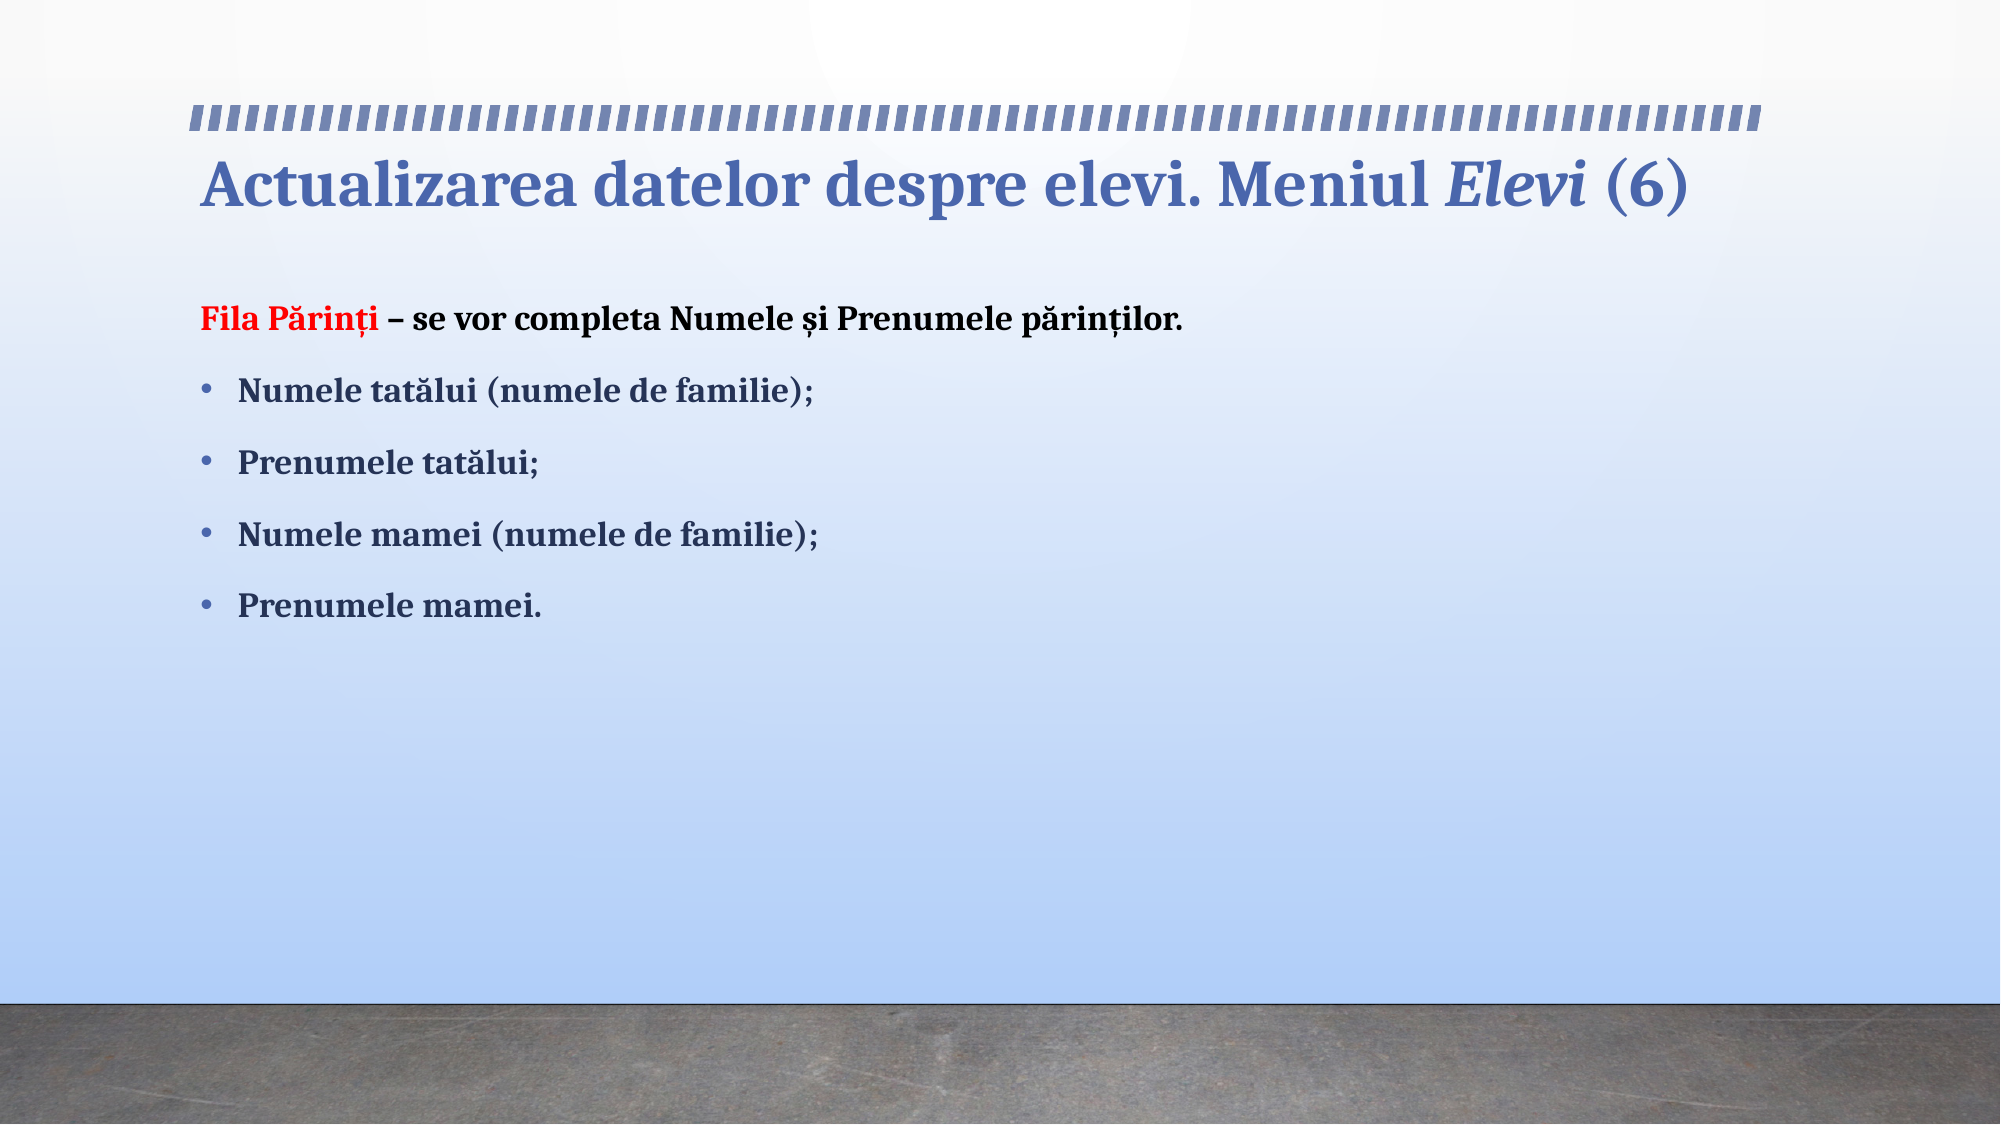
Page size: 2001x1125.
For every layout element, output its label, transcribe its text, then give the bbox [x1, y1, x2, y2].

list Fila Părinți – se vor completa Numele și Prenumele părinților. Numele tatălui (numele de familie); Prenumele tatălui; Numele mamei (numele de familie); Prenumele mamei. [185, 278, 1811, 1019]
picture [0, 1004, 2000, 1124]
title Actualizarea datelor despre elevi. Meniul Elevi (6) [185, 141, 1761, 278]
